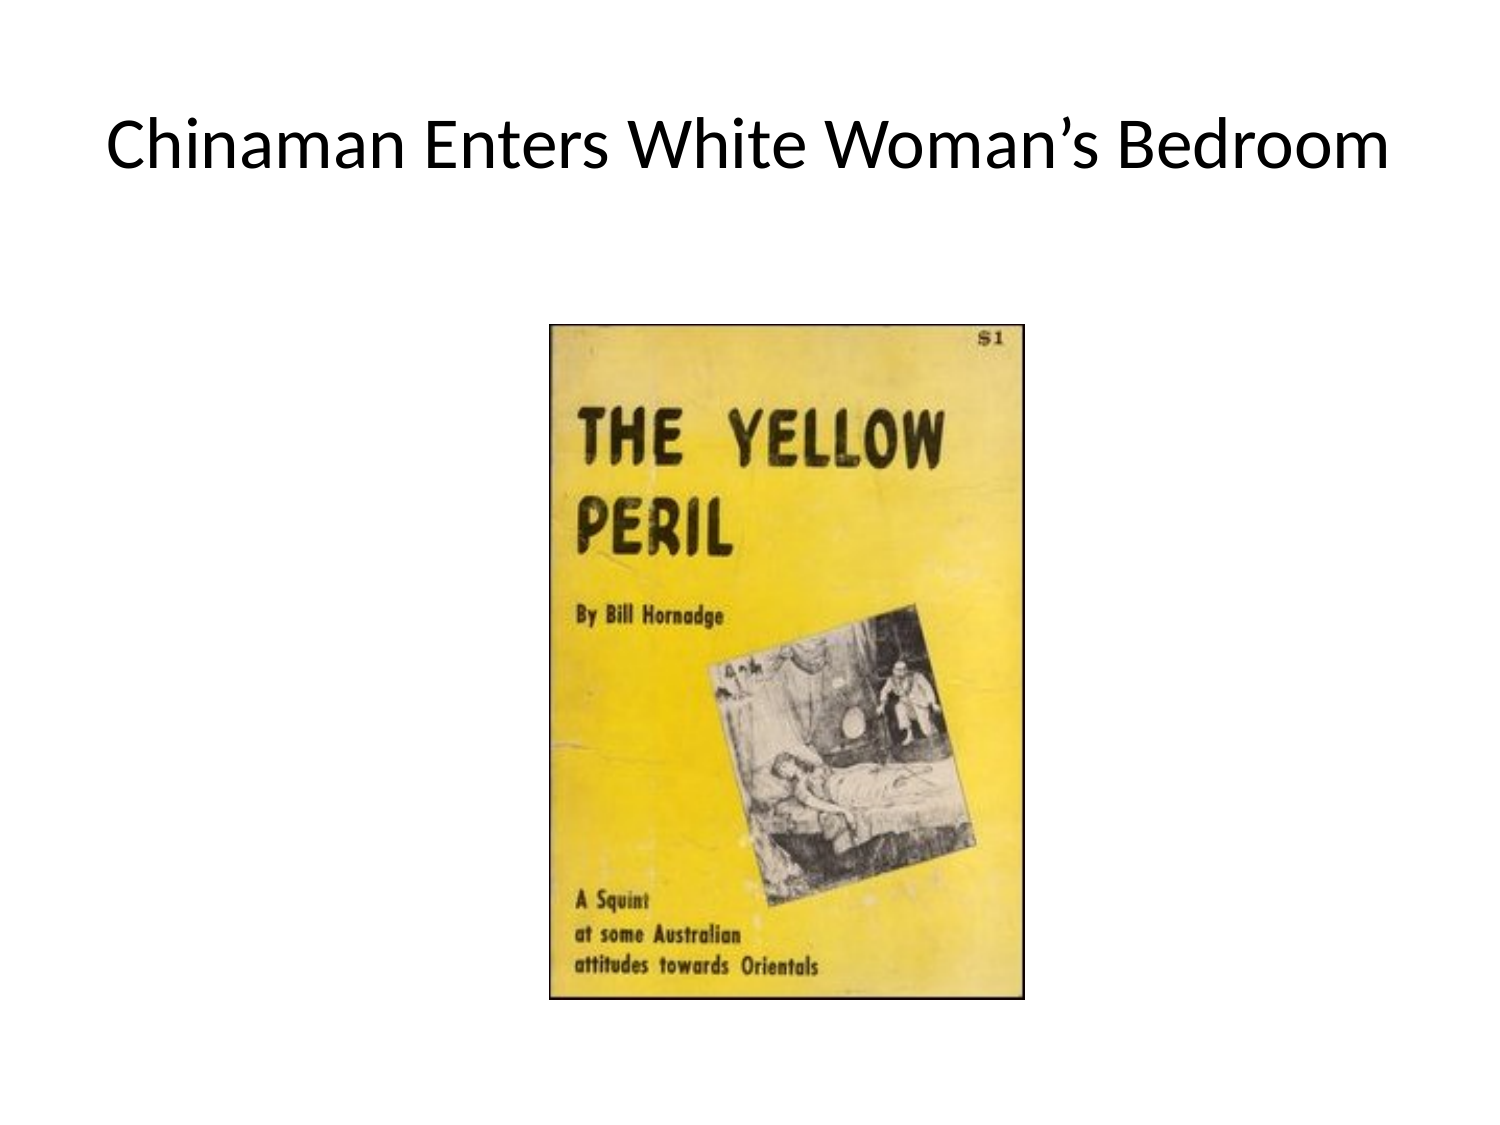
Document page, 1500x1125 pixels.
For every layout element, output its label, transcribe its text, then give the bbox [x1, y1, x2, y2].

title Chinaman Enters White Woman’s Bedroom [75, 45, 1425, 233]
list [549, 324, 1026, 1001]
